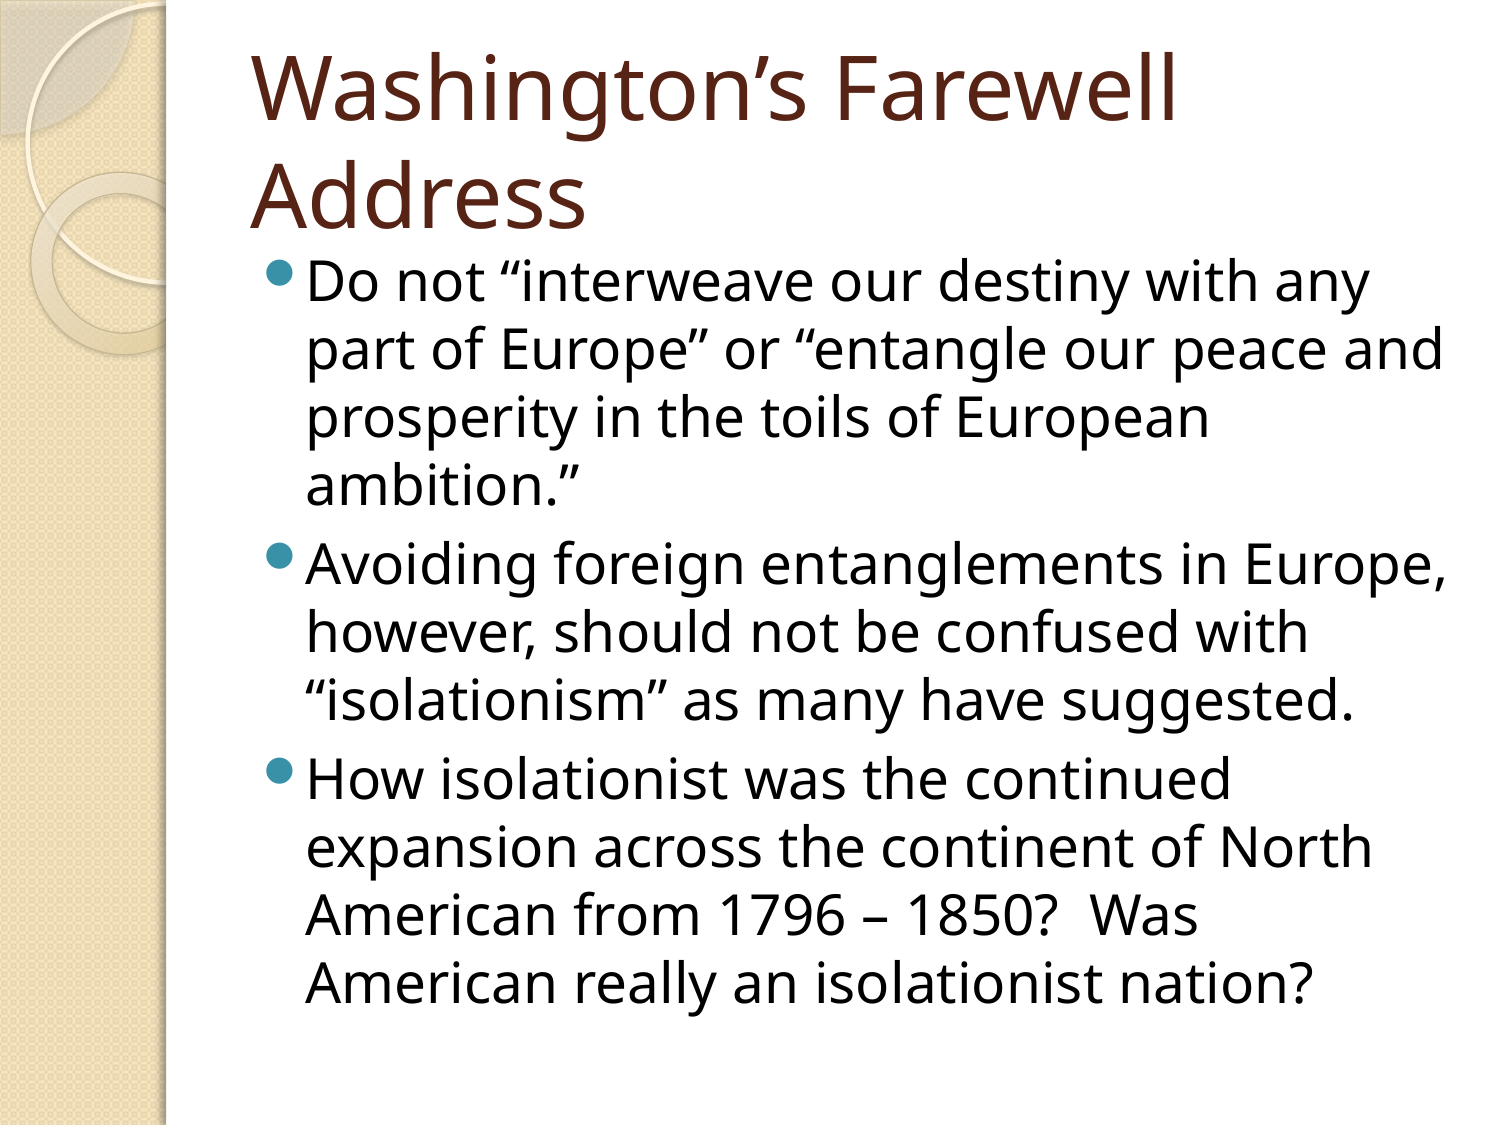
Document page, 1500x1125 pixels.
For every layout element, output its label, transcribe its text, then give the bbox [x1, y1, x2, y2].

list Do not “interweave our destiny with any part of Europe” or “entangle our peace and prosperity in the toils of European ambition.” Avoiding foreign entanglements in Europe, however, should not be confused with “isolationism” as many have suggested. How isolationist was the continued expansion across the continent of North American from 1796 – 1850? Was American really an isolationist nation? [235, 237, 1466, 1025]
title Washington’s Farewell Address [235, 45, 1466, 233]
